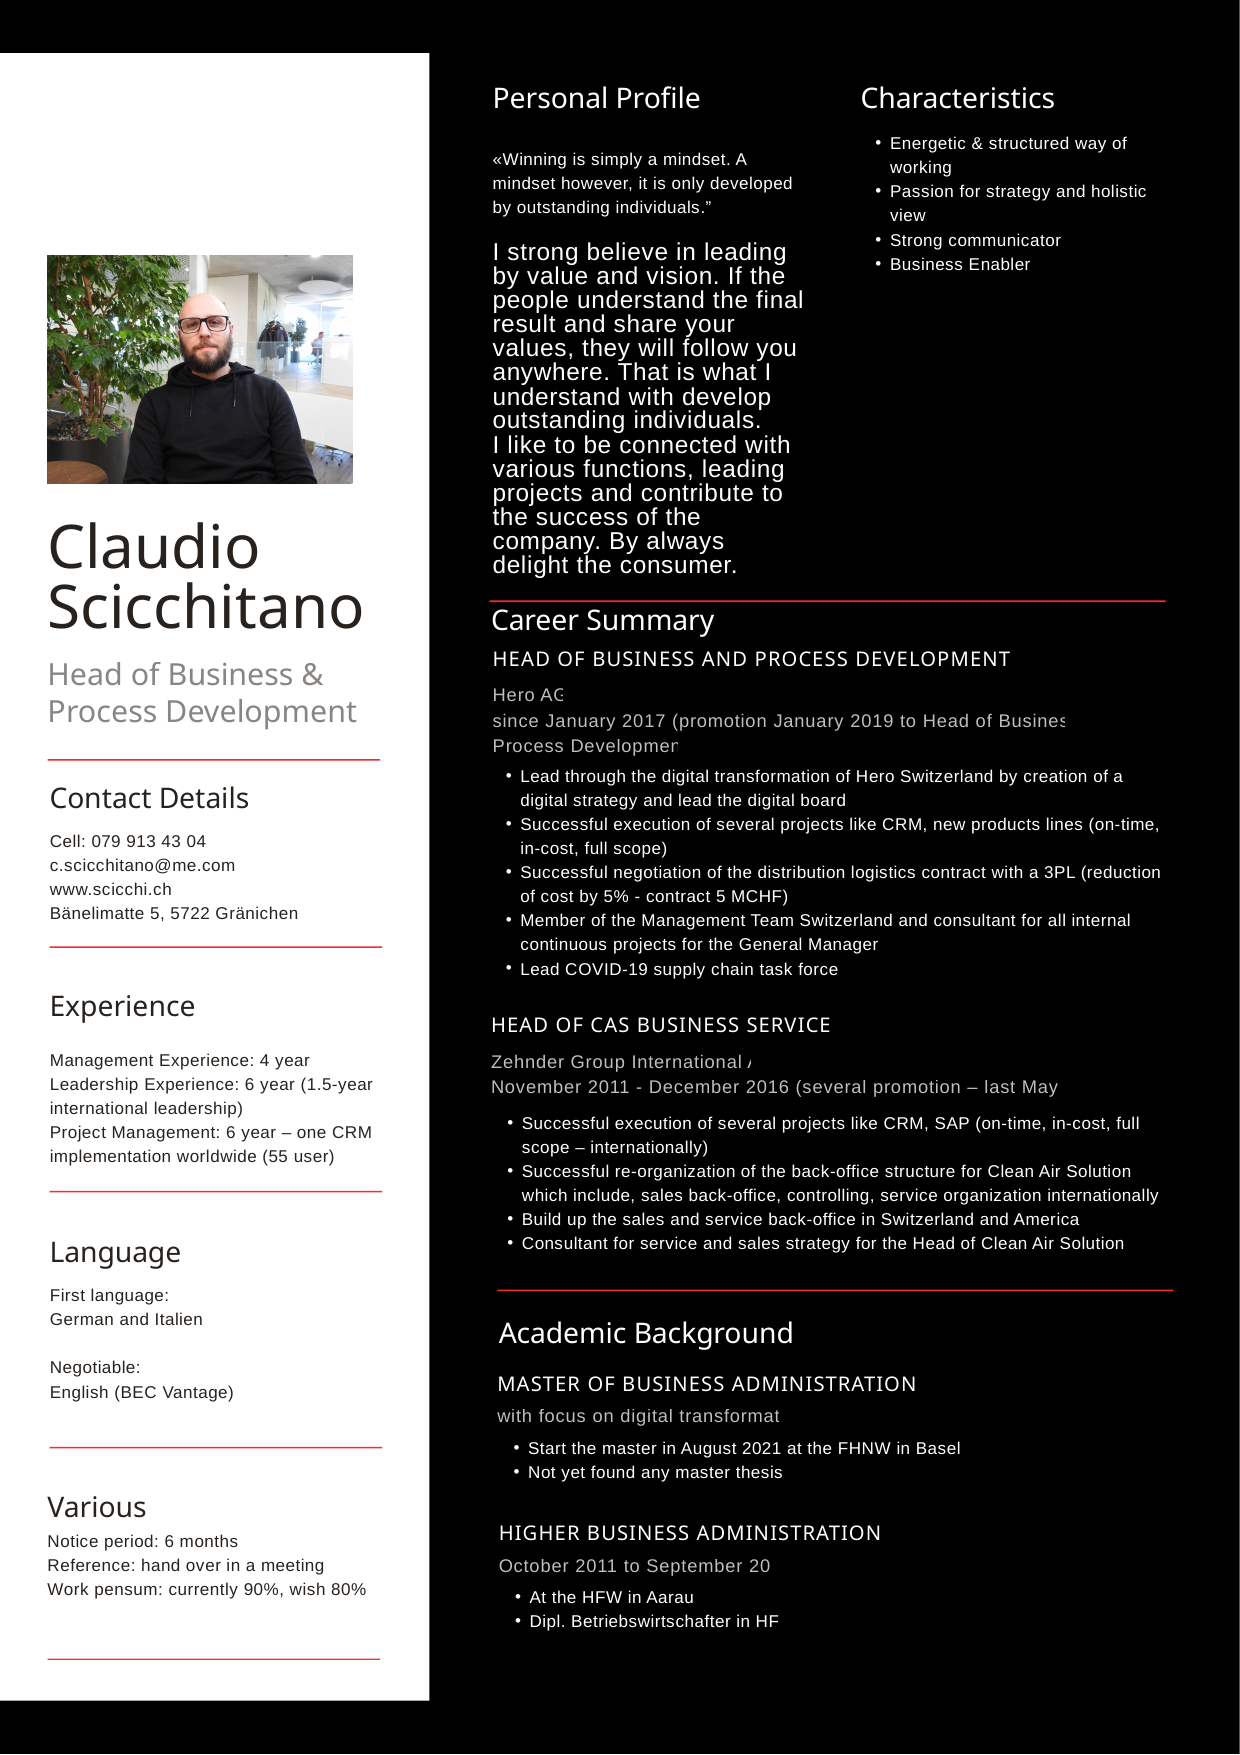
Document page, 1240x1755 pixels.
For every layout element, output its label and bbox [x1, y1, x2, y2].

text_box [497, 1289, 1177, 1628]
text_box [47, 515, 383, 761]
text_box [49, 1236, 383, 1449]
text_box [47, 1489, 381, 1661]
text_box [49, 781, 383, 949]
text_box [492, 80, 806, 625]
text_box [489, 600, 1170, 1268]
text_box [860, 80, 1174, 279]
text_box [0, 53, 430, 1701]
picture [47, 254, 353, 484]
text_box [49, 987, 383, 1194]
